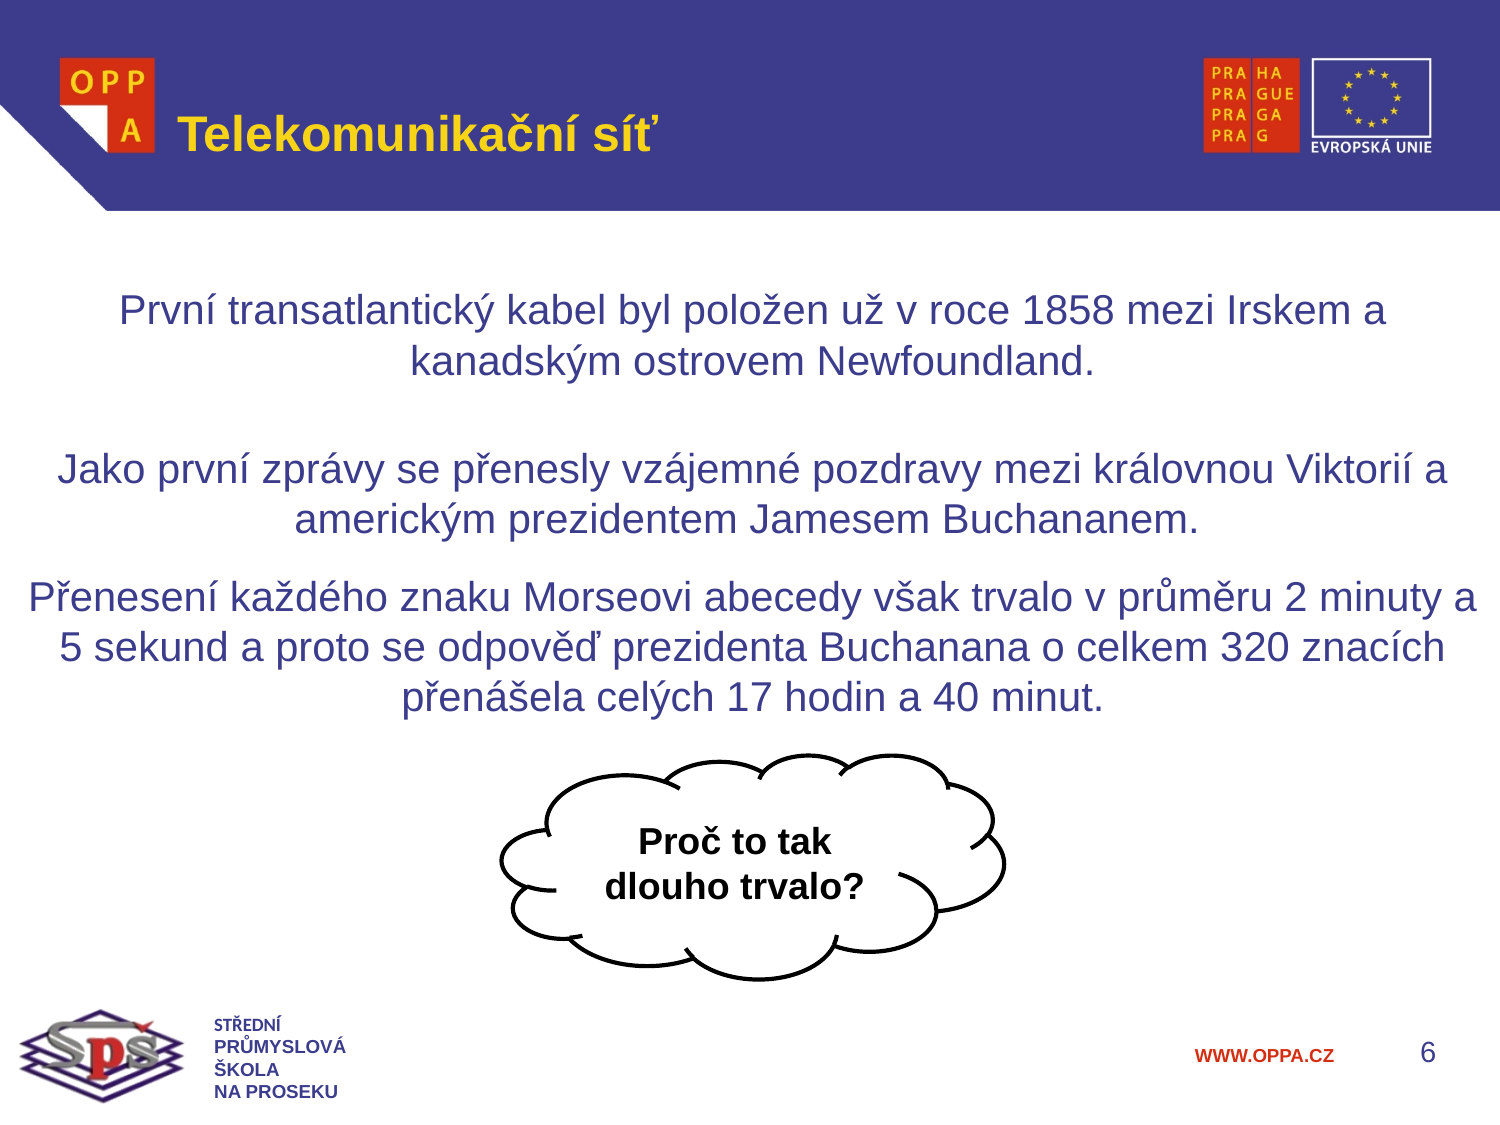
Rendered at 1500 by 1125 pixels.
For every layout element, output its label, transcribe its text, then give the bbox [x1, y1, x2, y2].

picture [0, 0, 1500, 211]
text_box Proč to tak dlouho trvalo? [499, 753, 1007, 982]
text_box STŘEDNÍ PRŮMYSLOVÁ ŠKOLA NA PROSEKU [199, 1004, 509, 1110]
slide_number 6 [1339, 1015, 1437, 1069]
title Telekomunikační síť [177, 38, 1137, 162]
picture [19, 1001, 186, 1107]
text_box První transatlantický kabel byl položen už v roce 1858 mezi Irskem a kanadským ostrovem Newfoundland. Jako první zprávy se přenesly vzájemné pozdravy mezi královnou Viktorií a americkým prezidentem Jamesem Buchananem. Přenesení každého znaku Morseovi abecedy však trvalo v průměru 2 minuty a 5 sekund a proto se odpověď prezidenta Buchanana o celkem 320 znacích přenášela celých 17 hodin a 40 minut. [11, 221, 1495, 728]
